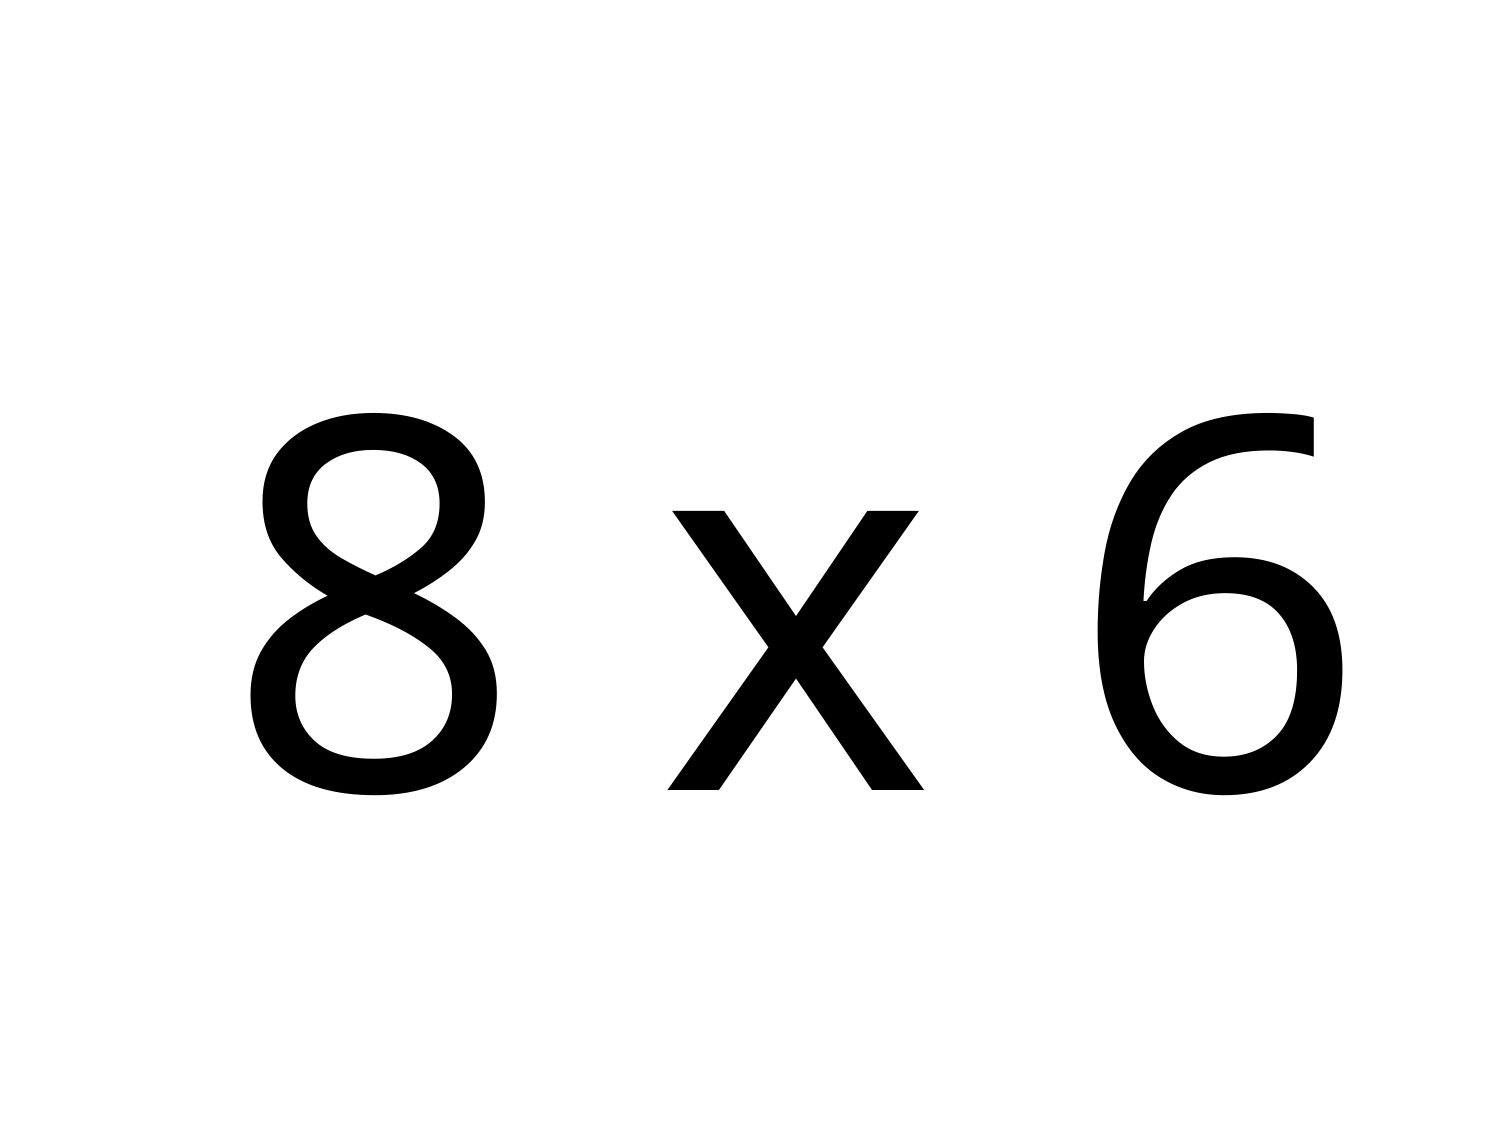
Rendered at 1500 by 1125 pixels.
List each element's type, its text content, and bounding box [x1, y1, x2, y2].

list 8 x 6 [75, 262, 1425, 1005]
